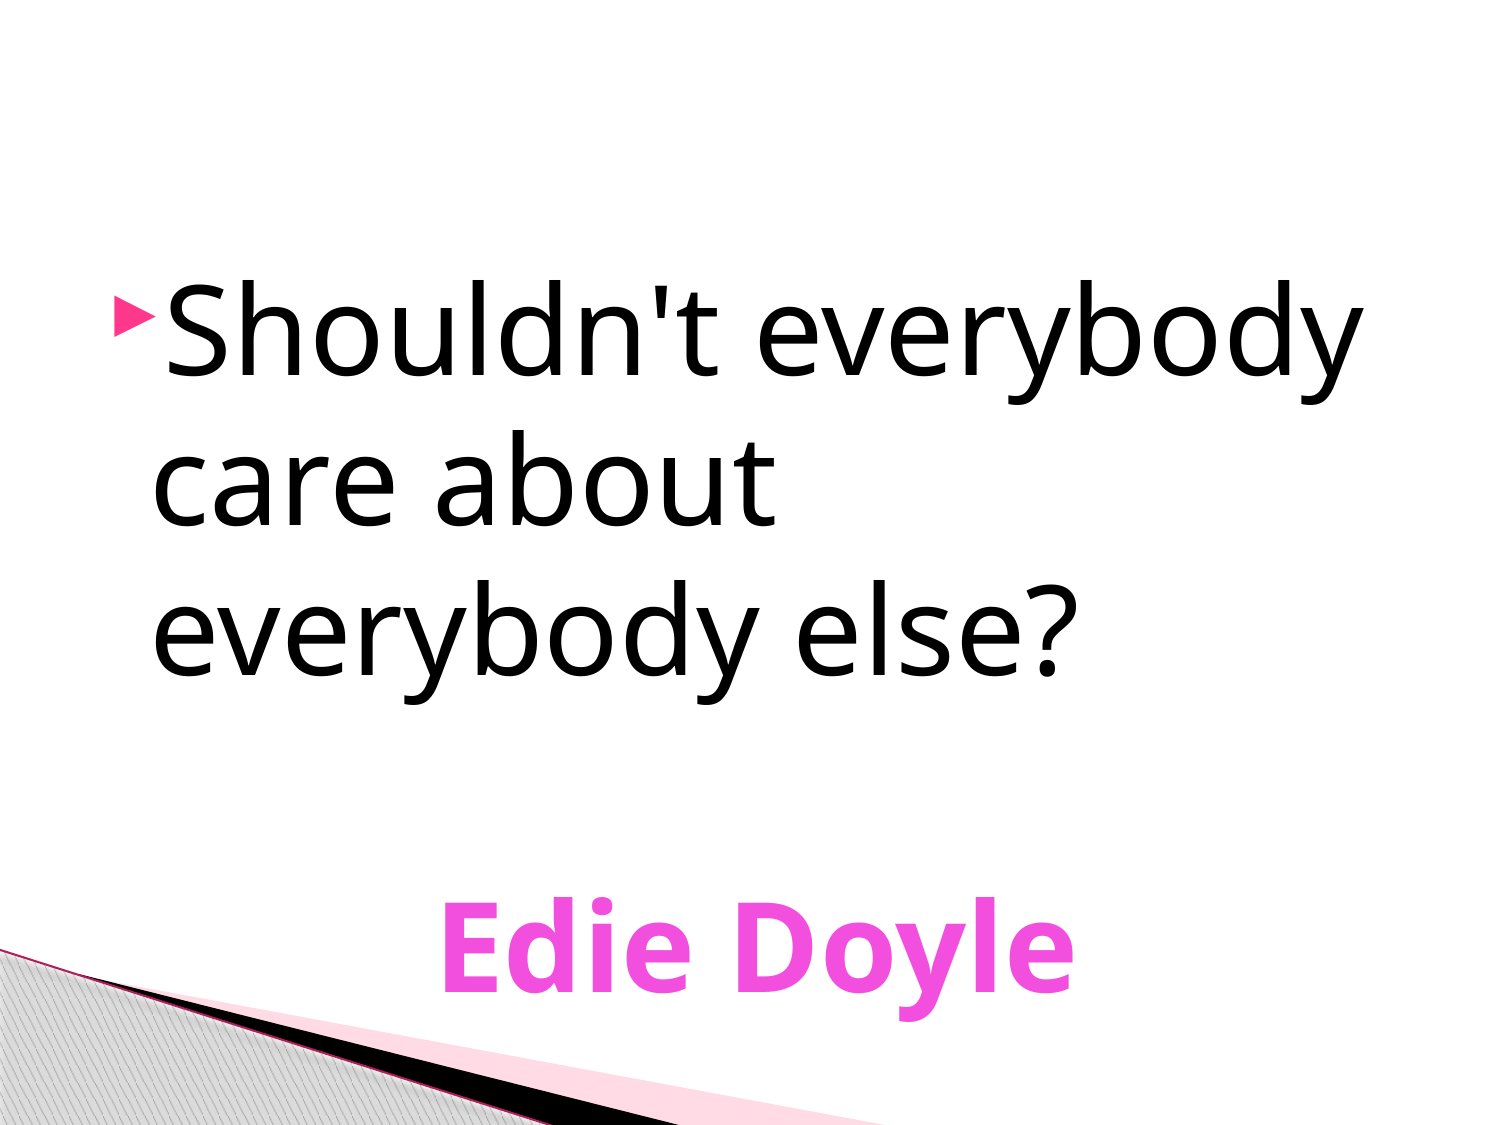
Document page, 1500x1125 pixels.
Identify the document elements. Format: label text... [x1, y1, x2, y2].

list Shouldn't everybody care about everybody else? Edie Doyle [75, 243, 1425, 986]
